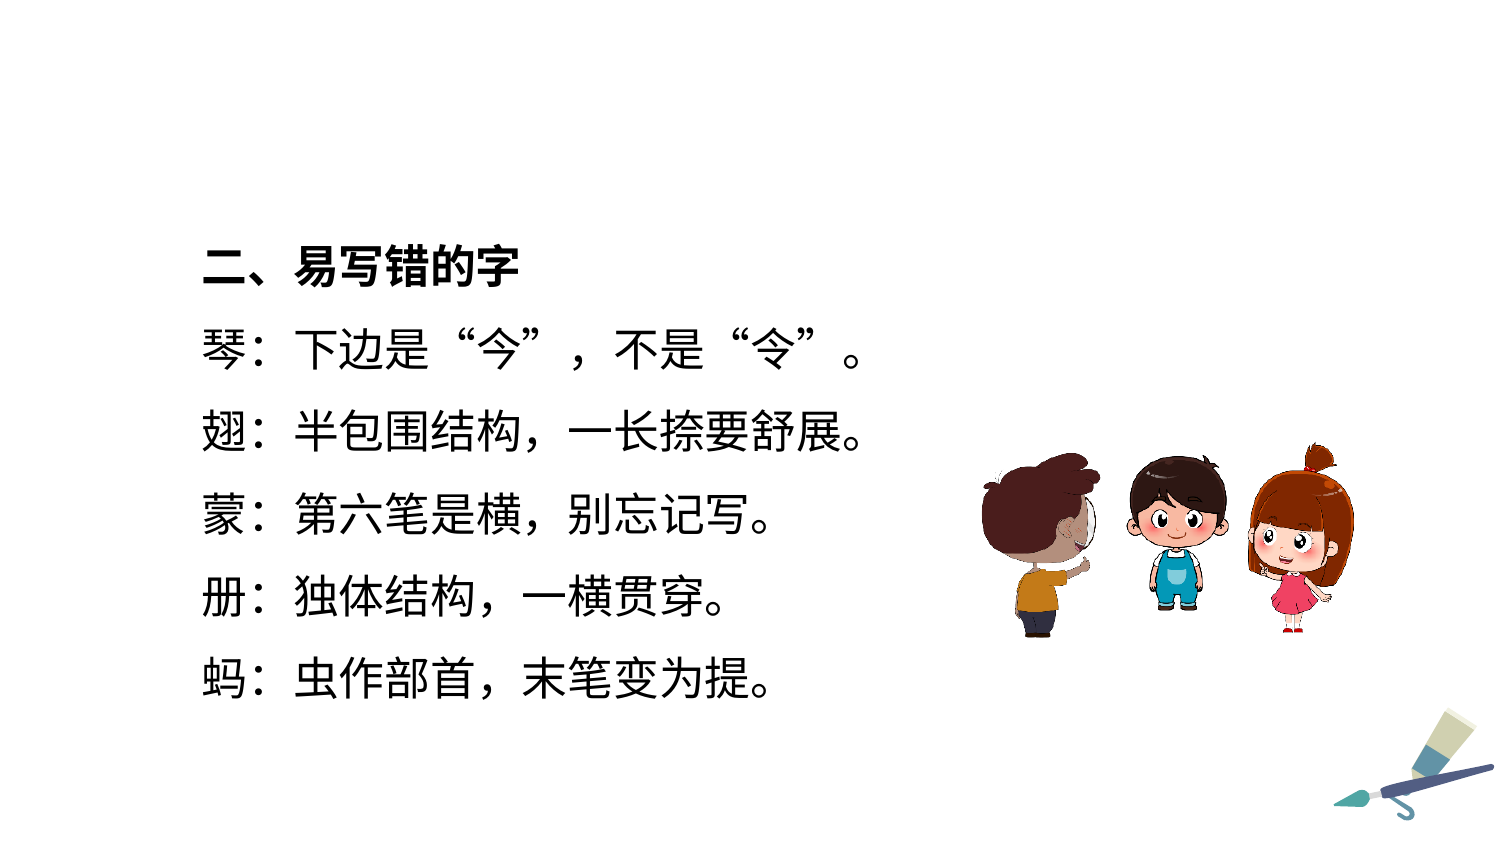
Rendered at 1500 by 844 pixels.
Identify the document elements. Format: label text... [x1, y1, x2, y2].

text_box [1358, 708, 1481, 844]
picture [946, 409, 1384, 660]
text_box 二、易写错的字 琴：下边是“今”，不是“令”。 翅：半包围结构，一长捺要舒展。 蒙：第六笔是横，别忘记写。 册：独体结构，一横贯穿。 蚂：虫作部首，末笔变为提。 [186, 203, 1379, 713]
